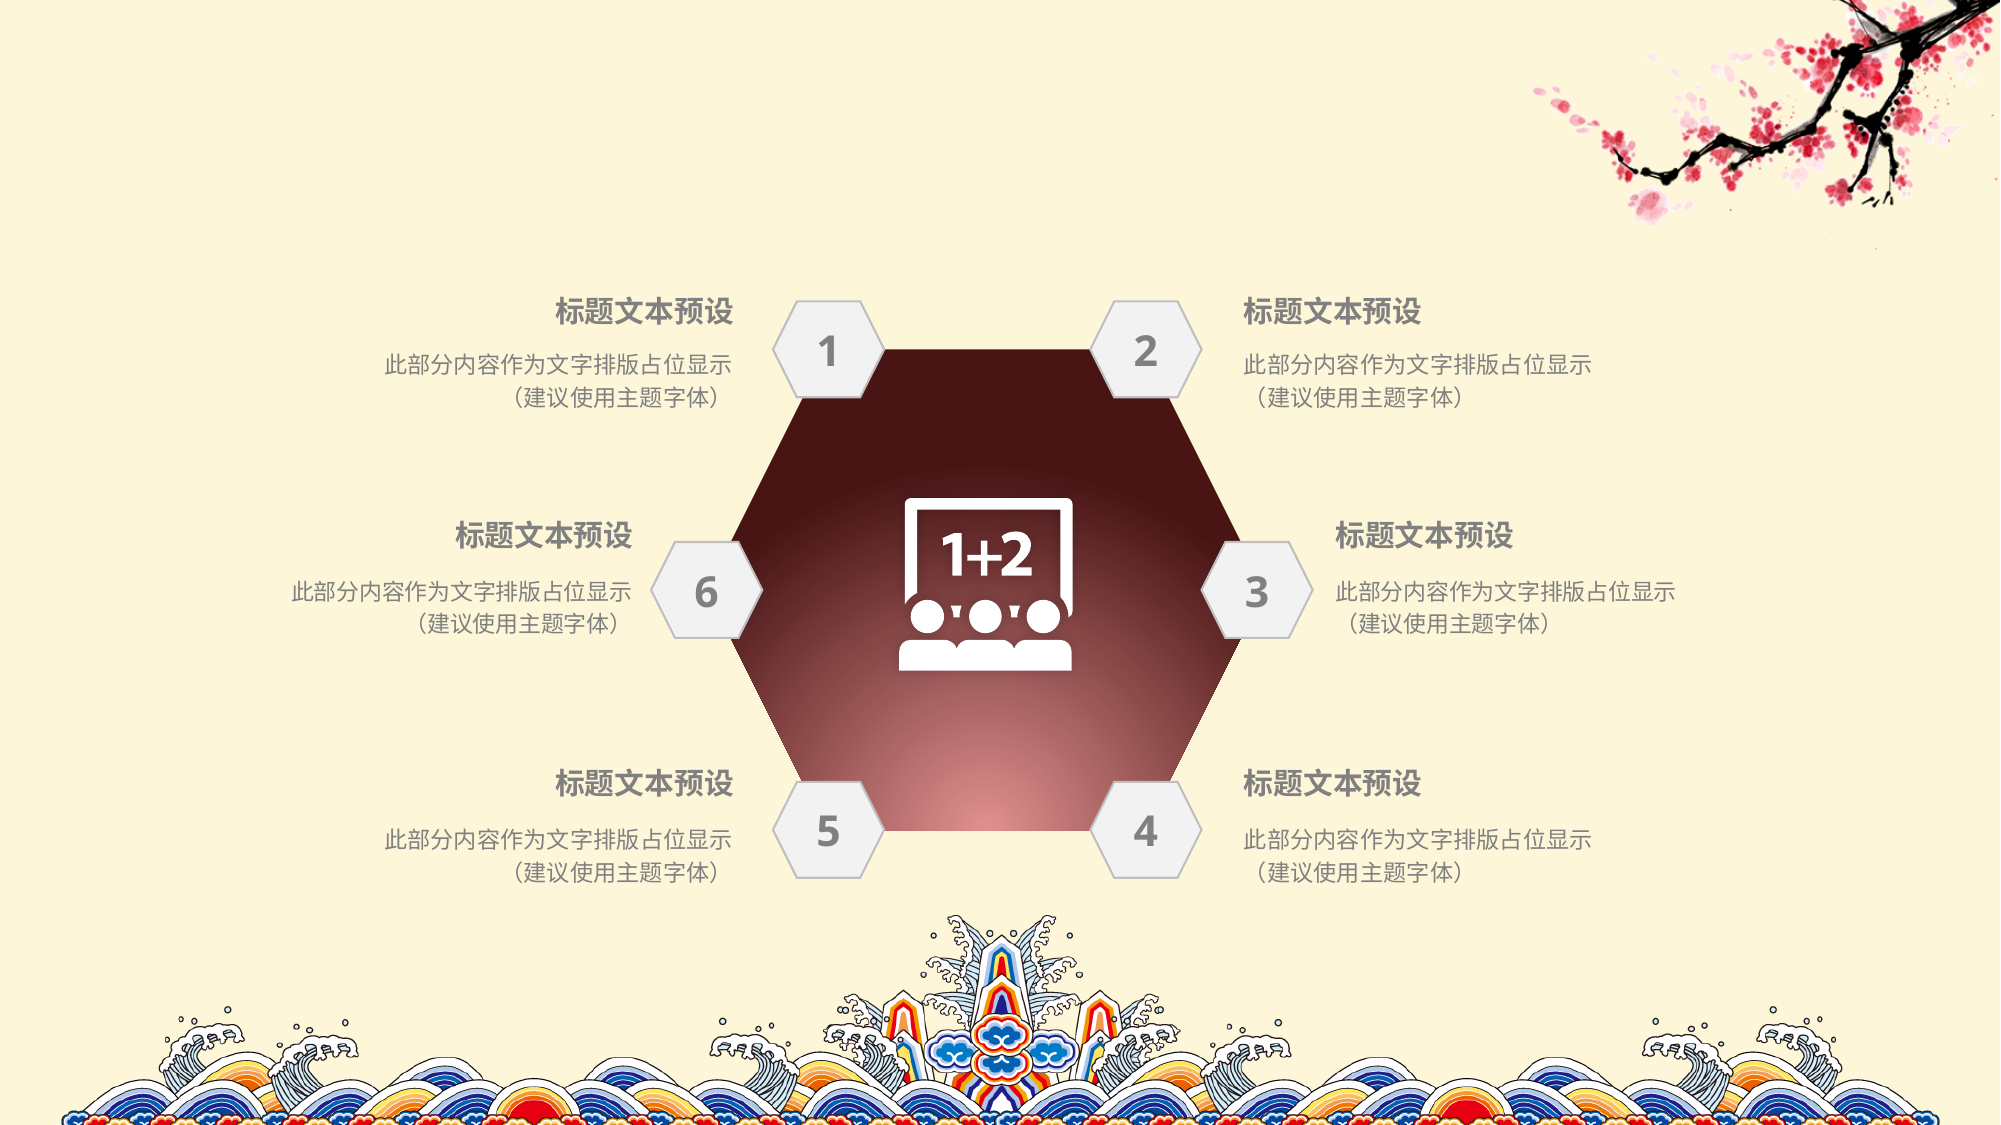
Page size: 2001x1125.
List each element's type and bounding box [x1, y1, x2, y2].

picture [1530, 0, 2000, 250]
text_box [182, 284, 1743, 895]
picture [0, 915, 2000, 1125]
